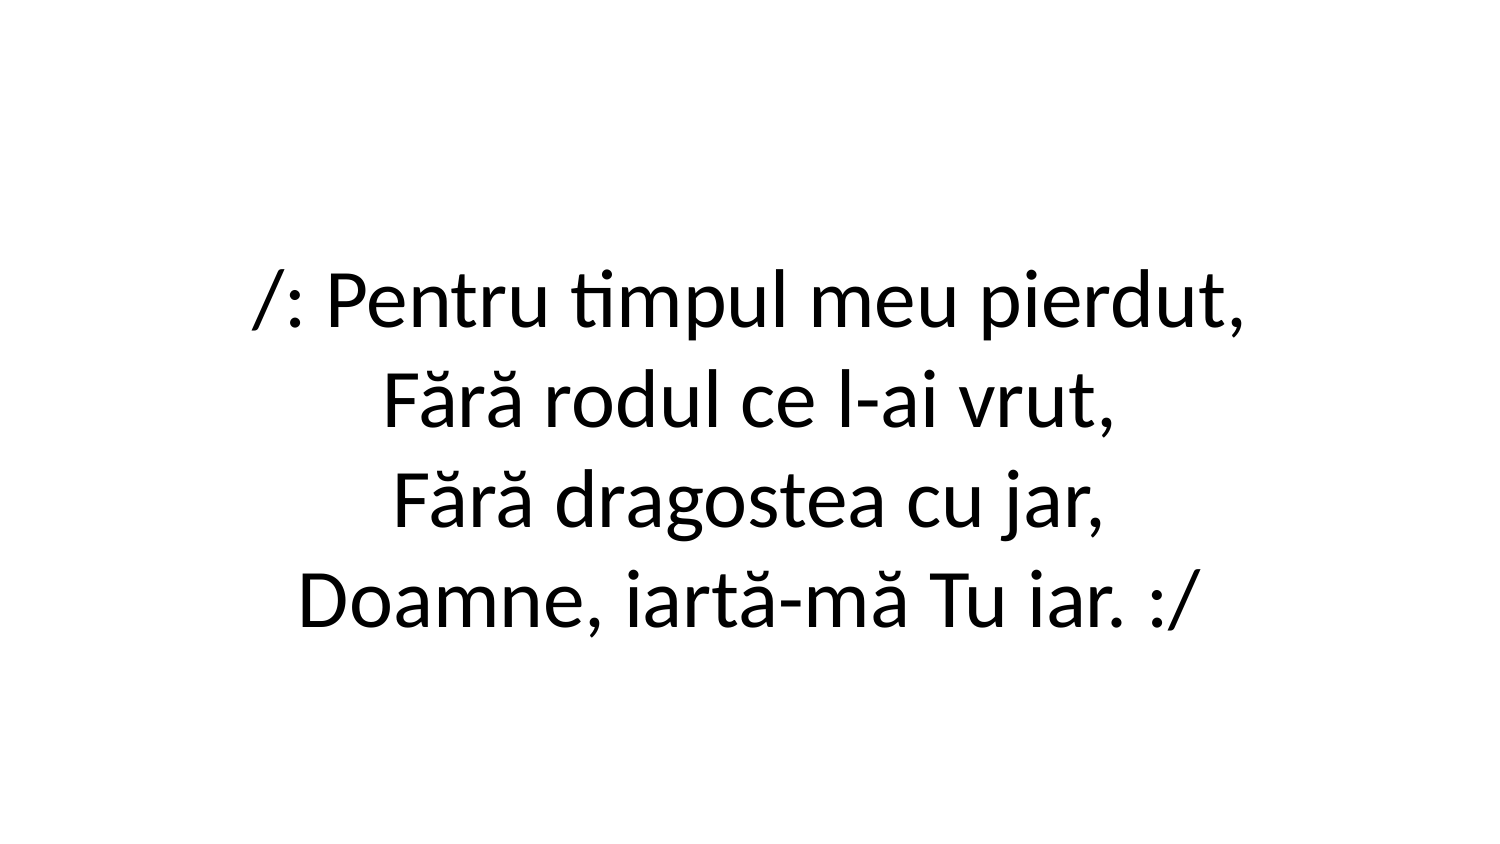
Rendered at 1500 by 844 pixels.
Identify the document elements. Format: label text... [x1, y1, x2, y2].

text_box /: Pentru timpul meu pierdut, Fără rodul ce l-ai vrut, Fără dragostea cu jar, Doamne, iartă-mă Tu iar. :/ [237, 192, 1263, 652]
